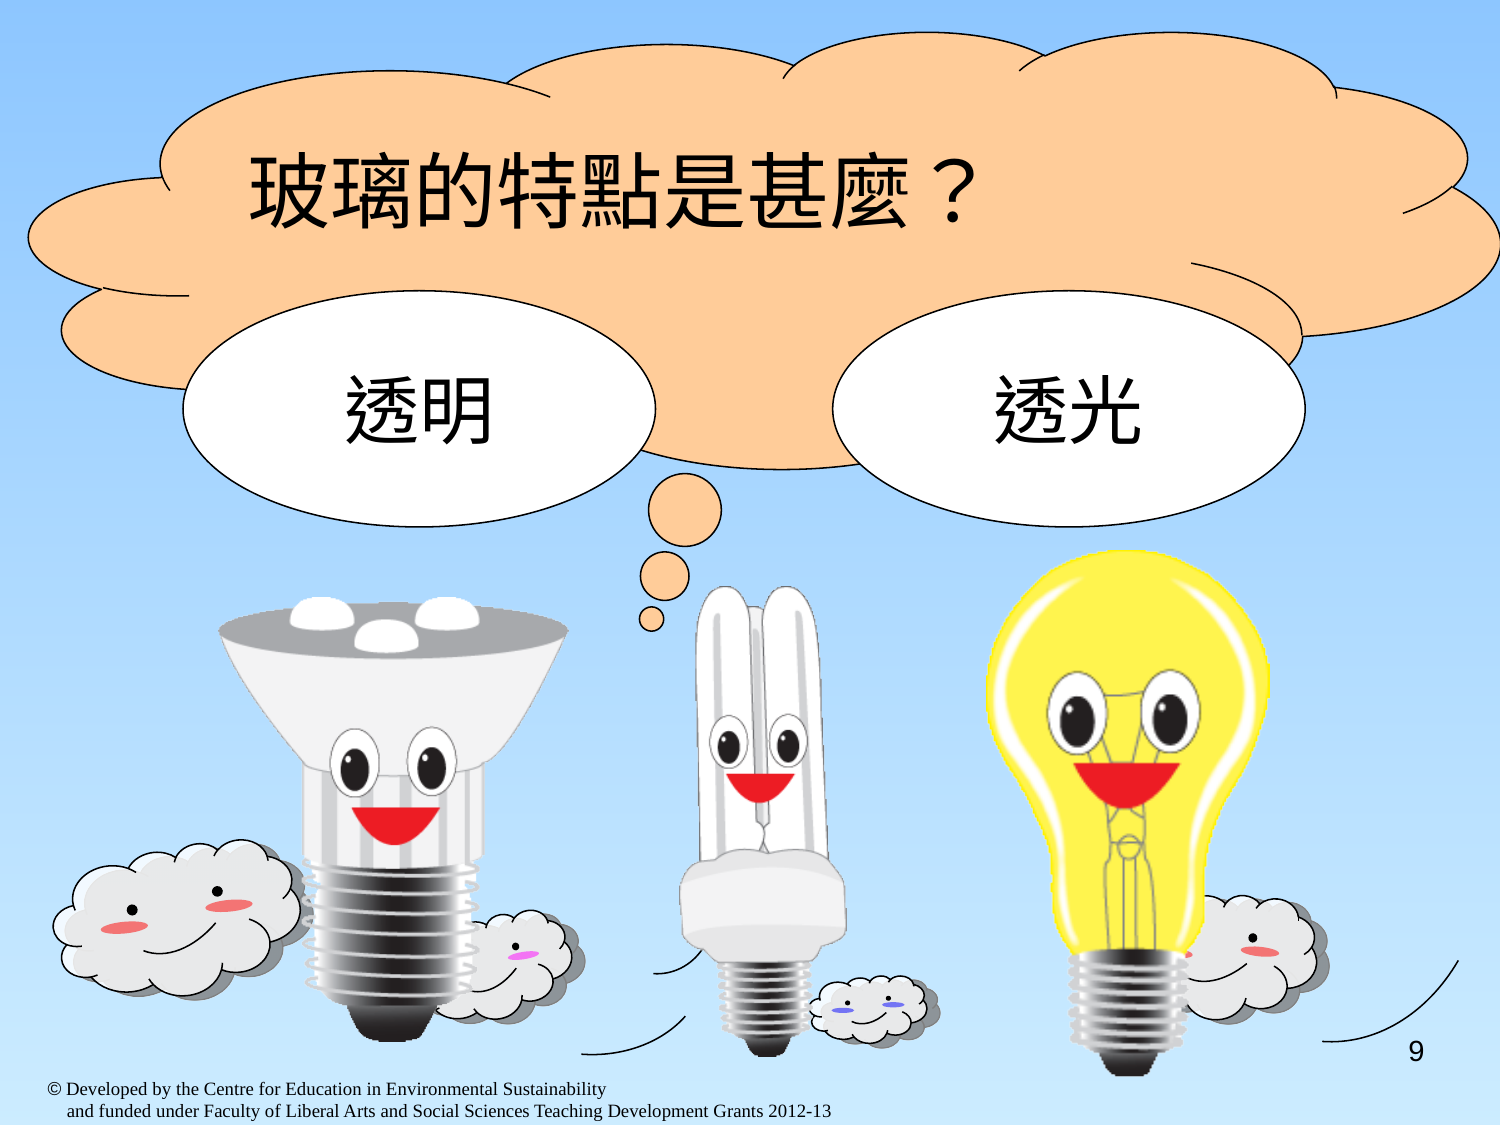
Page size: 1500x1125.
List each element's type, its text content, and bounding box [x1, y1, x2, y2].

slide_number 9 [1143, 1024, 1440, 1103]
text_box 透明 [183, 290, 656, 527]
text_box 玻璃的特點是甚麼？ [648, 473, 722, 547]
picture [218, 597, 569, 1042]
text_box 玻璃的特點是甚麼？ [639, 606, 664, 632]
picture [985, 550, 1270, 1079]
text_box © Developed by the Centre for Education in Environmental Sustainability and funded under Faculty of Liberal Arts and Social Sciences Teaching Development Grants 2012-13 [33, 1069, 852, 1125]
text_box 玻璃的特點是甚麼？ [640, 551, 689, 601]
text_box 透光 [832, 290, 1306, 527]
text_box 玻璃的特點是甚麼？ [28, 32, 1500, 470]
picture [678, 585, 847, 1057]
